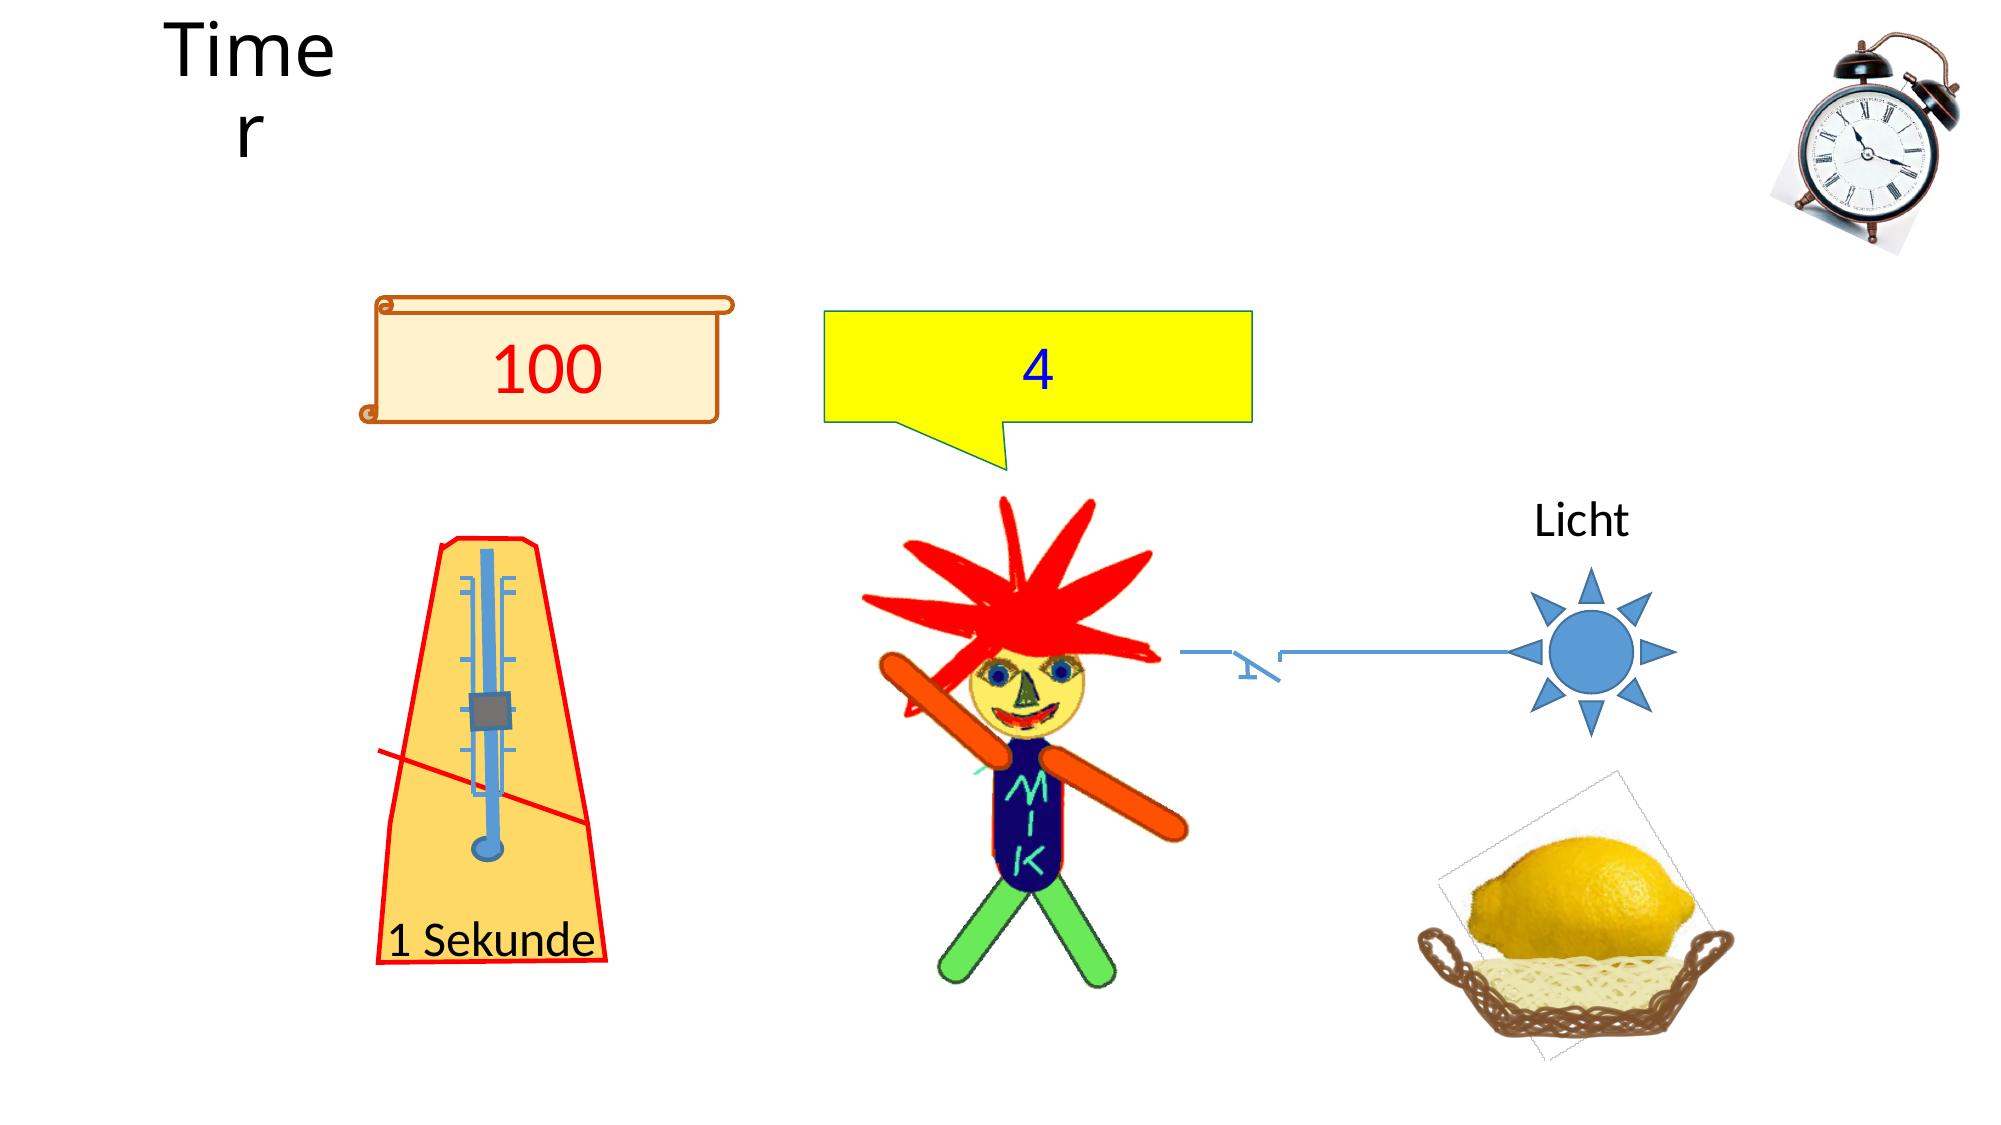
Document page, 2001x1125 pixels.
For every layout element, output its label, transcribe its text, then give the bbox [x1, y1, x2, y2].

text_box Licht [1519, 478, 1646, 554]
text_box 100 [359, 296, 734, 424]
picture [1769, 0, 1990, 257]
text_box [1206, 569, 1675, 735]
text_box [363, 408, 374, 420]
picture [840, 478, 1206, 1004]
text_box [382, 306, 390, 311]
text_box [409, 537, 569, 714]
title Timer [139, 108, 361, 182]
text_box 4 [824, 311, 1253, 471]
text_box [226, 714, 761, 980]
picture [1382, 772, 1770, 1107]
